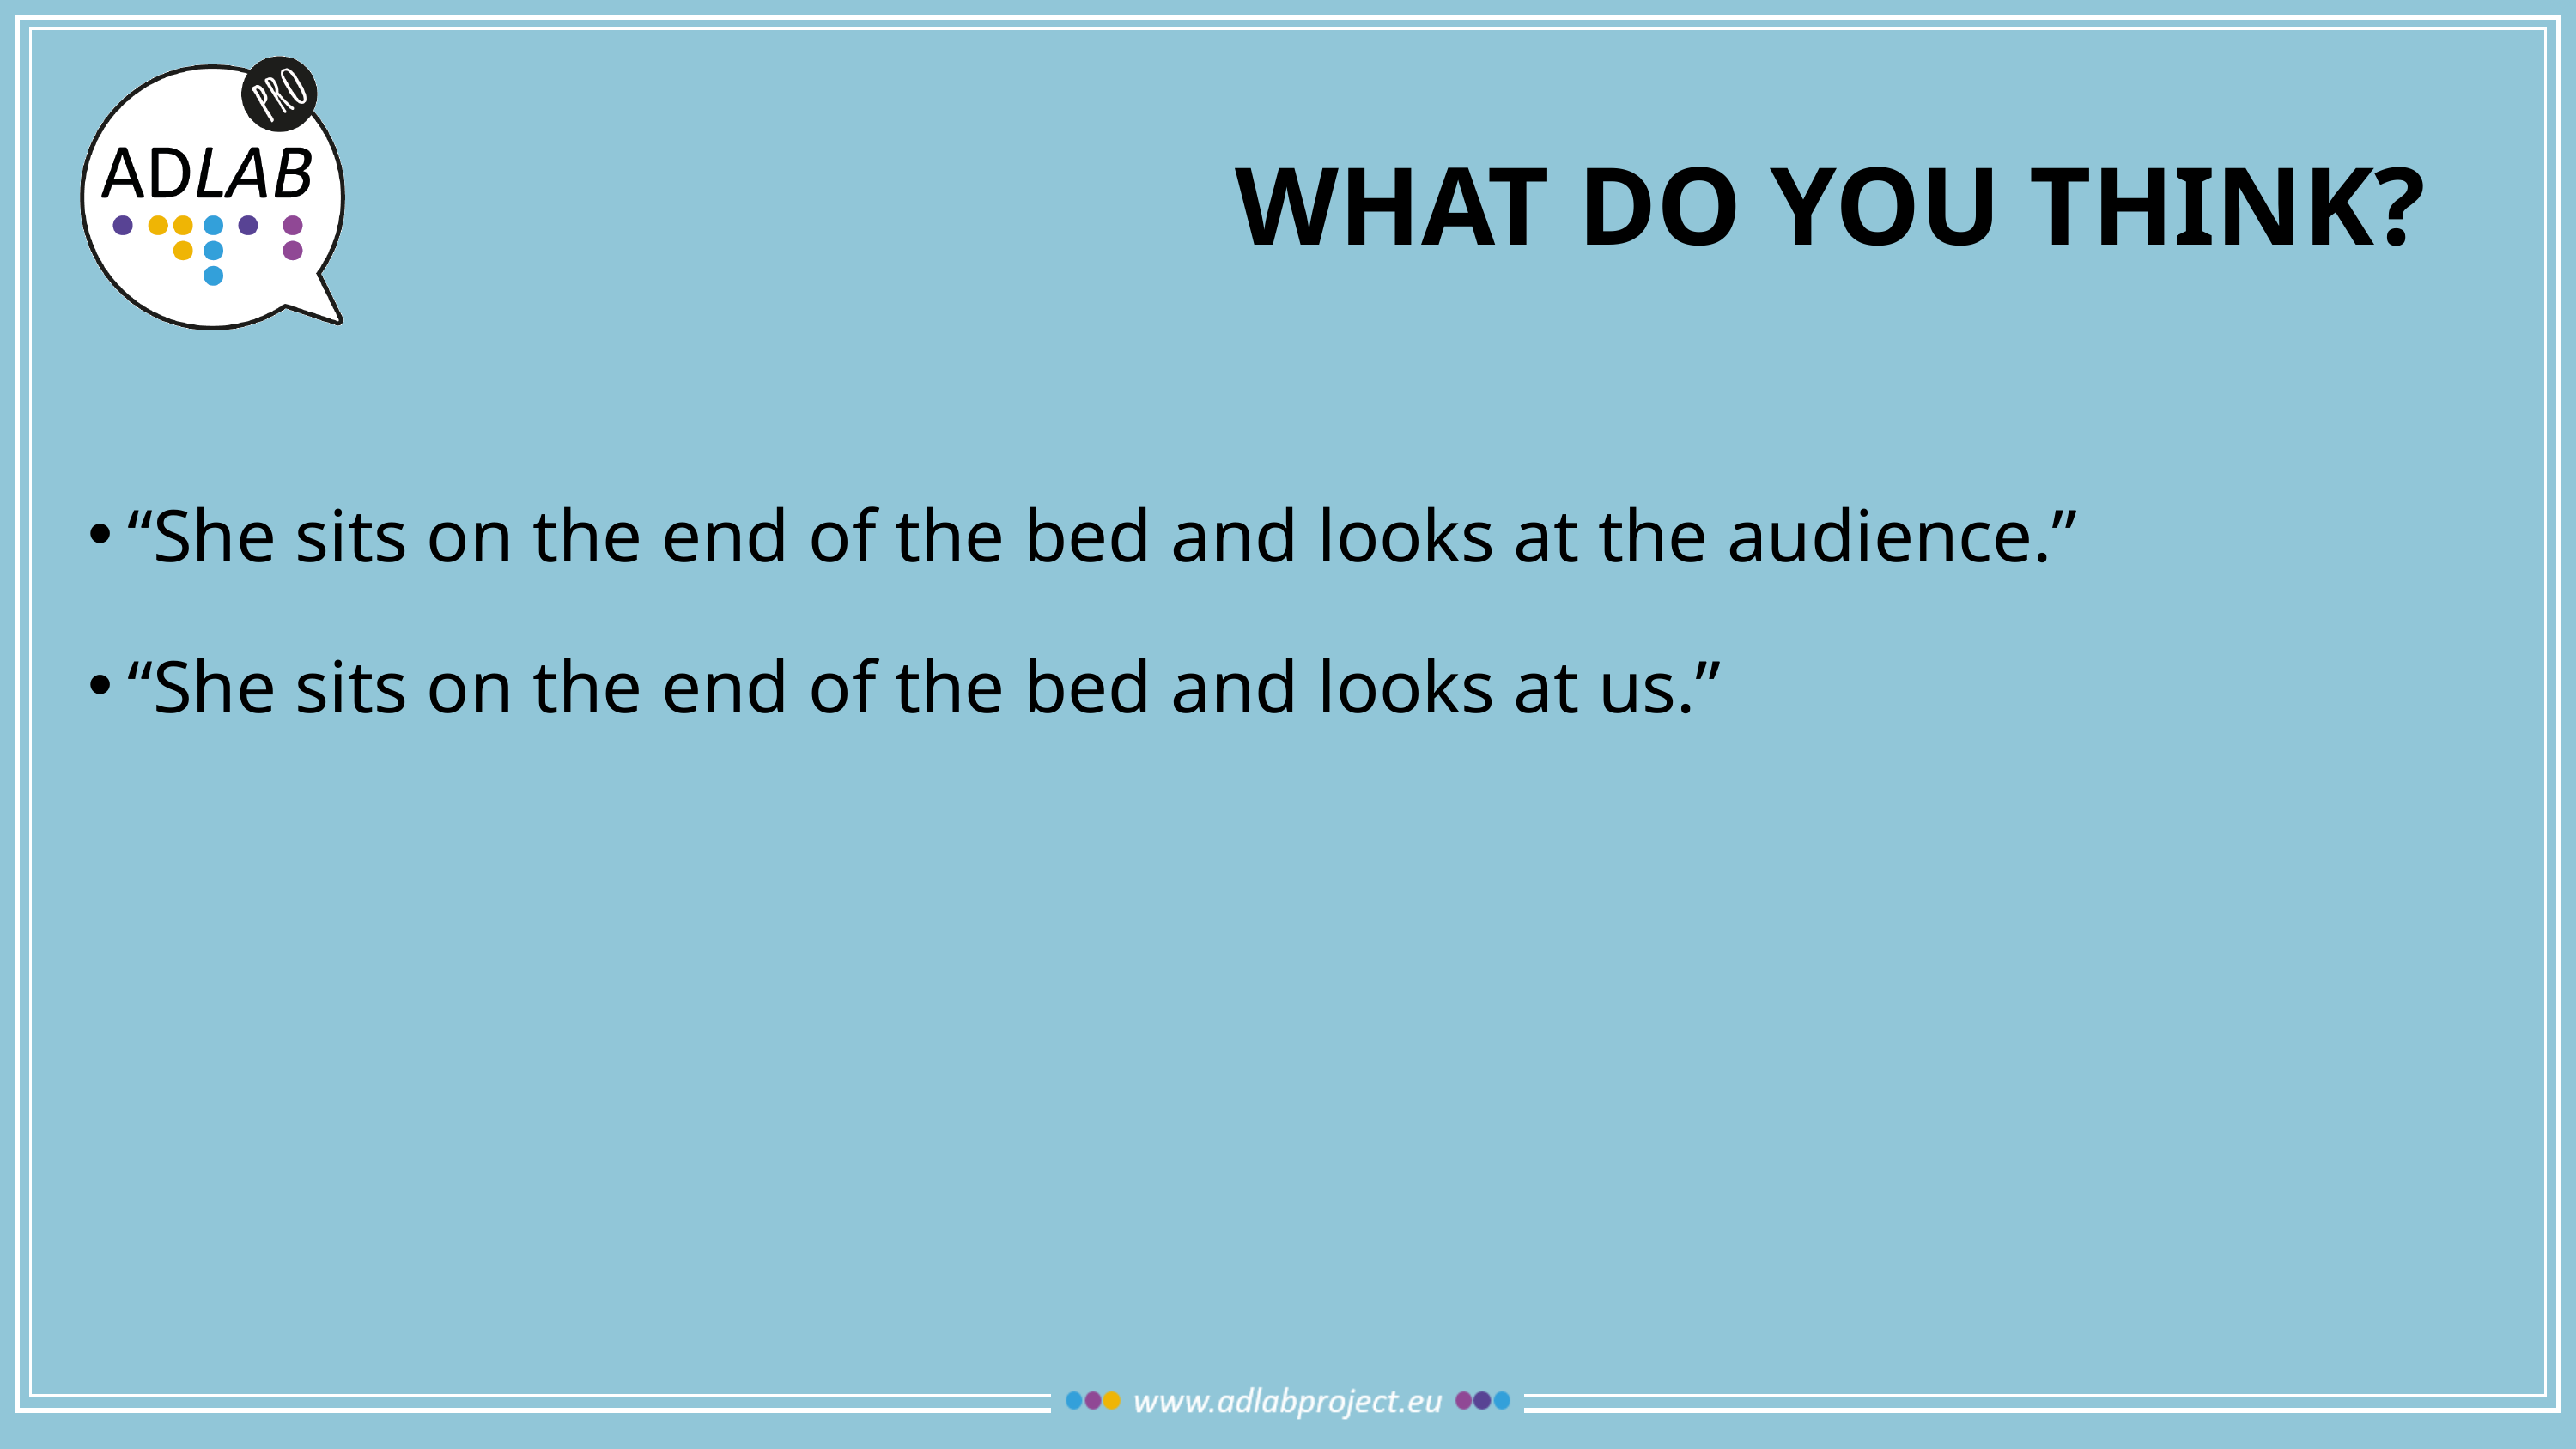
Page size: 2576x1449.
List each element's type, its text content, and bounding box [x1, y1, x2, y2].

list “She sits on the end of the bed and looks at the audience.” “She sits on the end of the bed and looks at us.” [75, 440, 2501, 1122]
title What do you think? [384, 70, 2467, 351]
picture [72, 49, 353, 330]
picture [1051, 1378, 1524, 1429]
